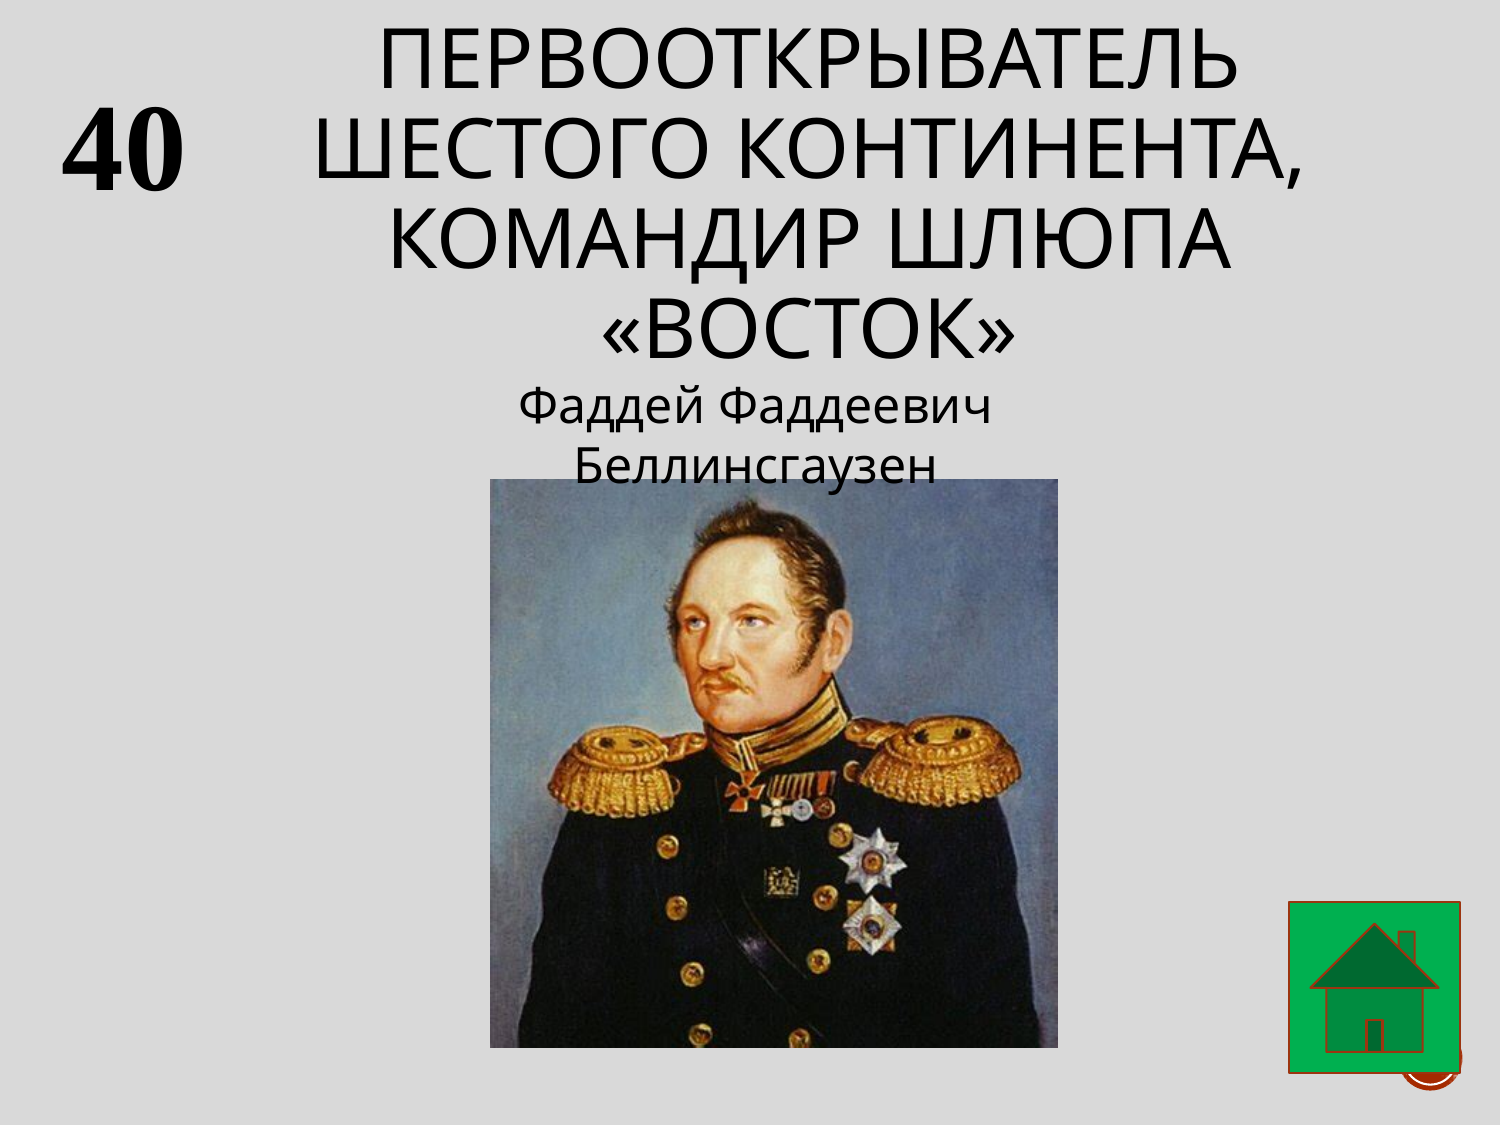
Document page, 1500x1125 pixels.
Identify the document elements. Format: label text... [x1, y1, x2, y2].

title Первооткрыватель шестого континента, командир шлюпа «Восток» [194, 64, 1424, 329]
picture [490, 481, 1058, 1048]
text_box 40 [46, 58, 235, 224]
text_box Фаддей Фаддеевич Беллинсгаузен [324, 366, 1187, 501]
text_box [574, 32, 1091, 64]
text_box [1288, 901, 1461, 1074]
